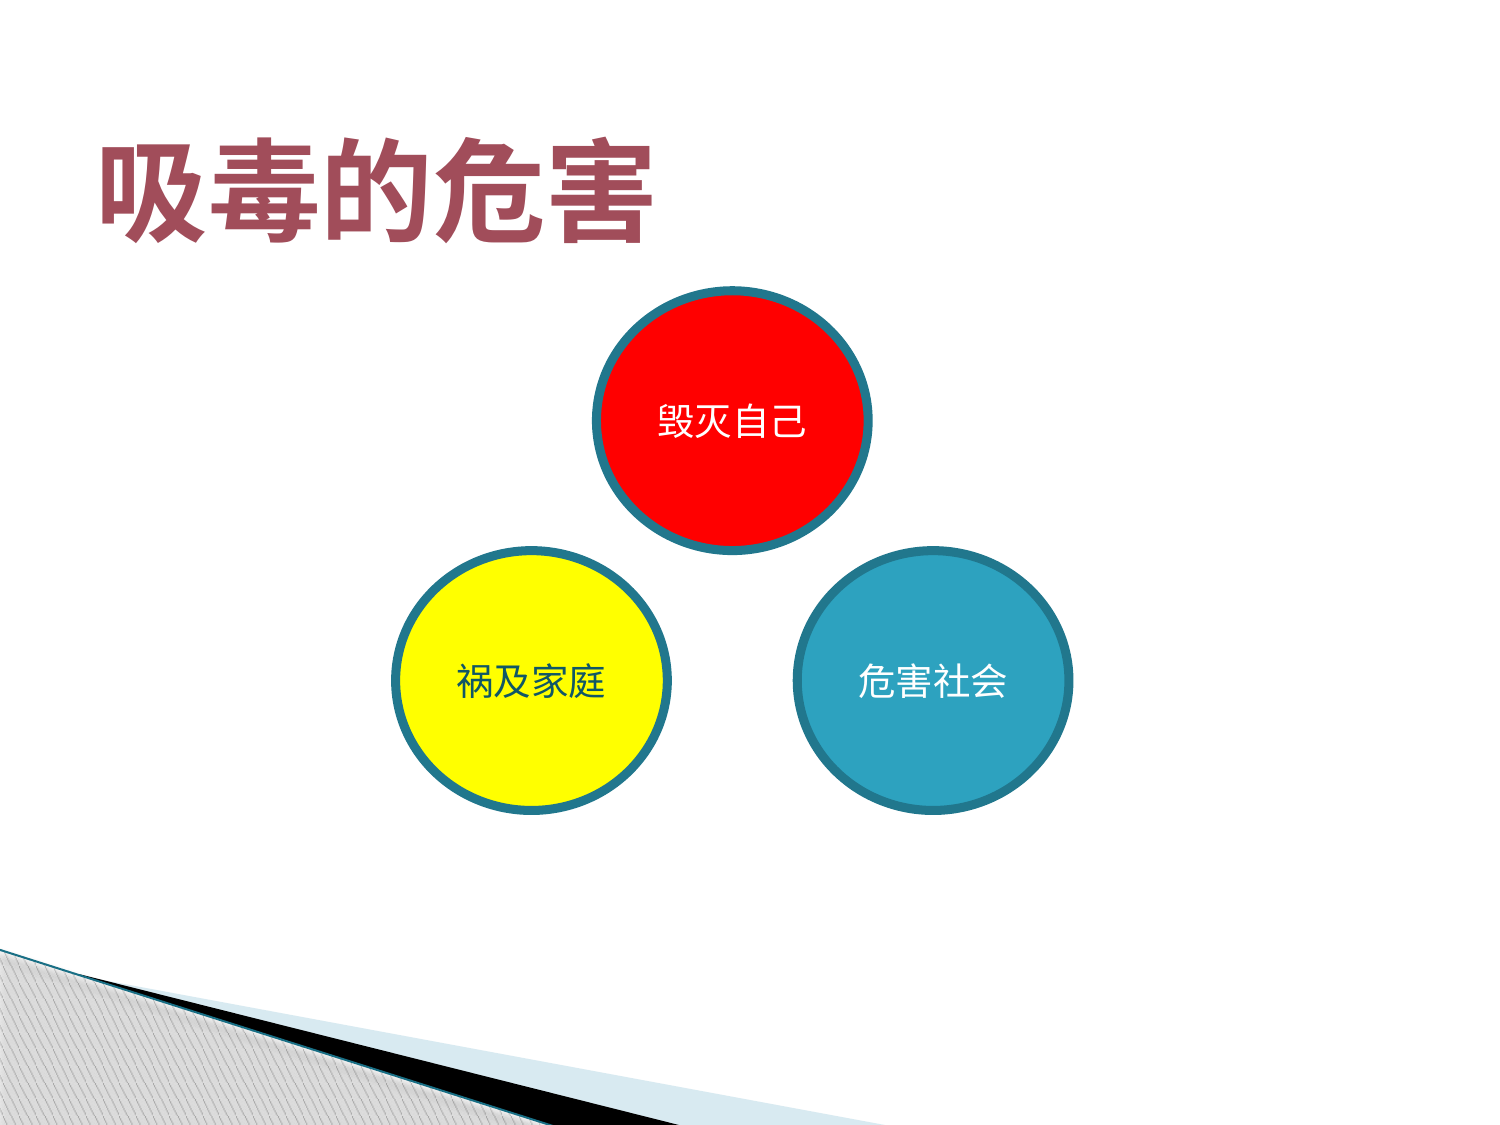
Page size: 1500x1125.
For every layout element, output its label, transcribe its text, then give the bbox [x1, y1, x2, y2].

text_box 毁灭自己 [591, 286, 873, 556]
text_box 祸及家庭 [391, 546, 672, 815]
text_box 吸毒的危害 [80, 113, 674, 264]
text_box 危害社会 [792, 546, 1074, 815]
